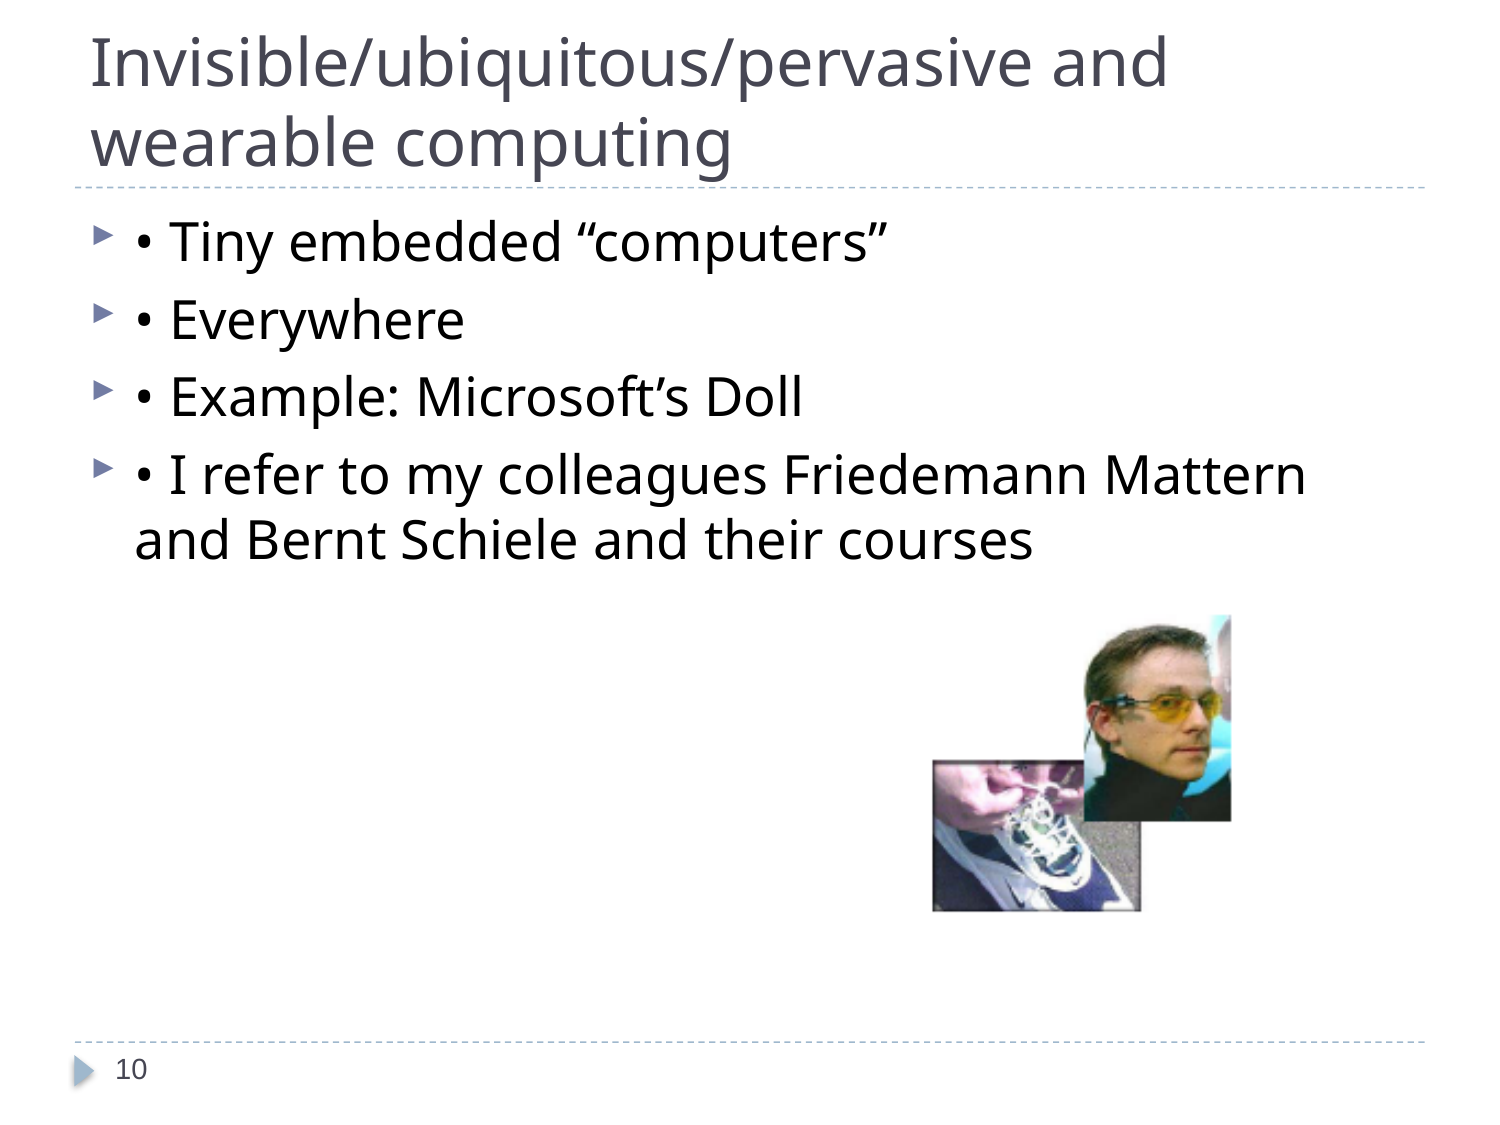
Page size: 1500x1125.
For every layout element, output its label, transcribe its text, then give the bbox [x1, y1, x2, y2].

slide_number 10 [100, 1042, 426, 1103]
picture [887, 576, 1280, 921]
list • Tiny embedded “computers” • Everywhere • Example: Microsoft’s Doll • I refer to my colleagues Friedemann Mattern and Bernt Schiele and their courses [74, 199, 1426, 1011]
title Invisible/ubiquitous/pervasive and wearable computing [74, 24, 1426, 188]
